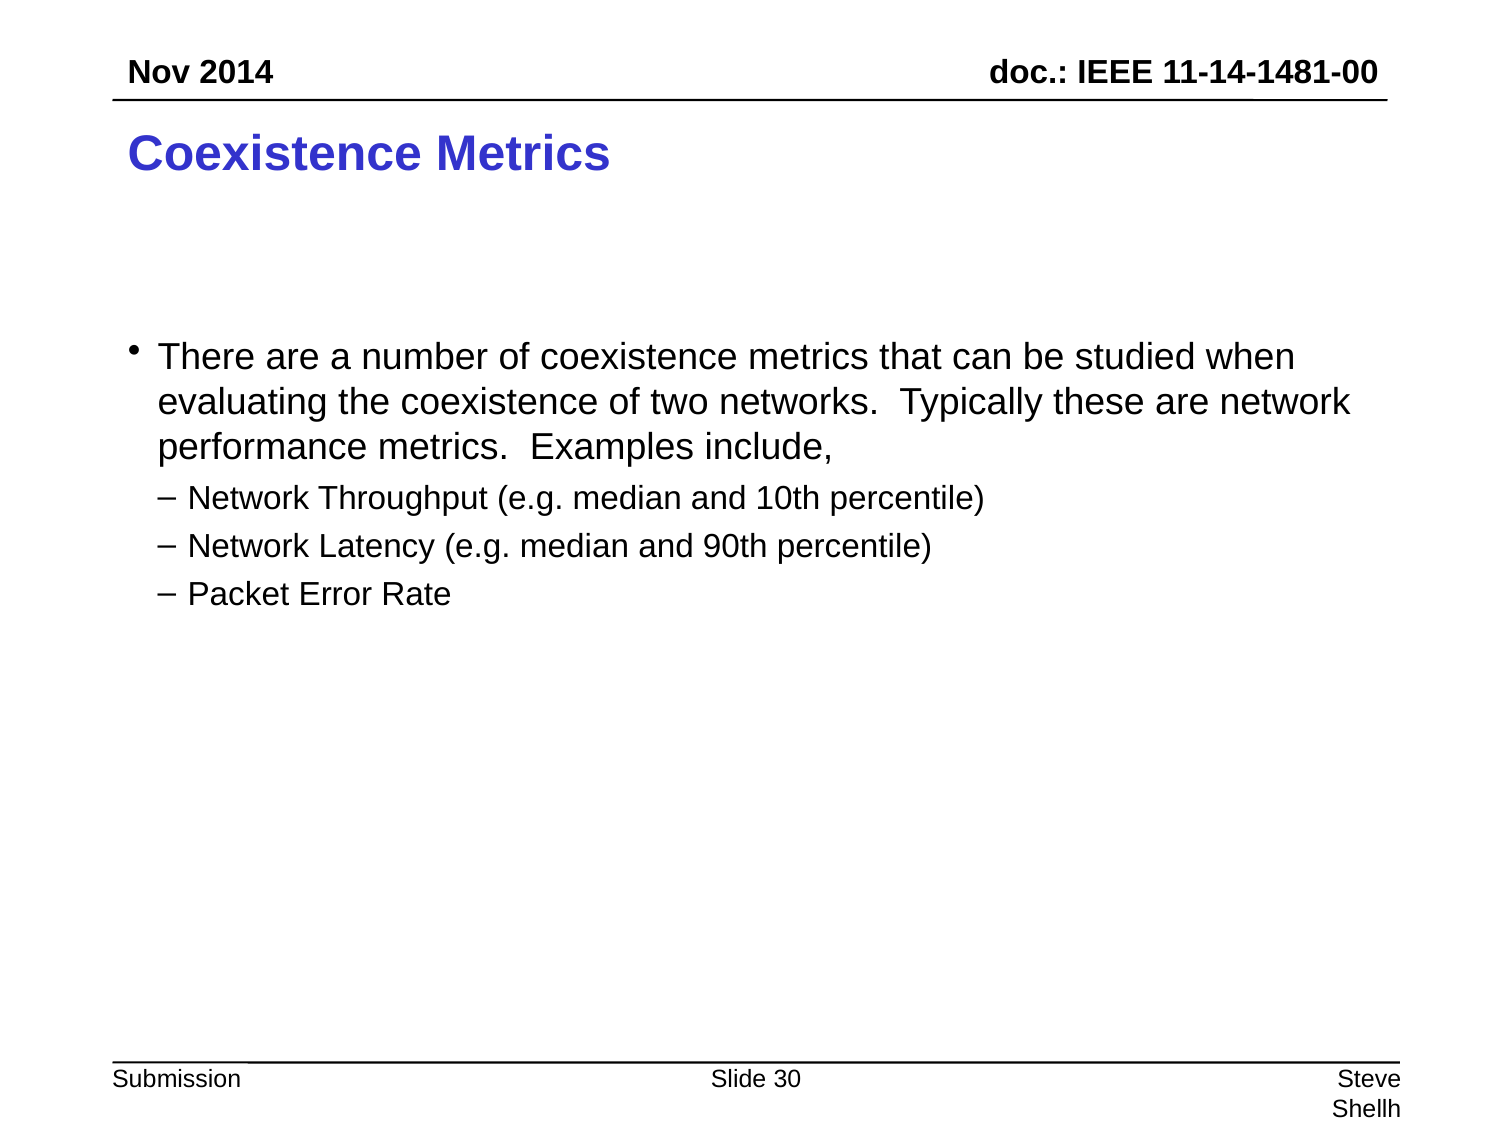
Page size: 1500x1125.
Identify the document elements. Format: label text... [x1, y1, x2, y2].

slide_number Slide 30 [709, 1061, 803, 1093]
footer Steve Shellhammer, Qualcomm [1320, 1061, 1402, 1093]
title Coexistence Metrics [112, 112, 1388, 288]
list There are a number of coexistence metrics that can be studied when evaluating the coexistence of two networks. Typically these are network performance metrics. Examples include, Network Throughput (e.g. median and 10th percentile) Network Latency (e.g. median and 90th percentile) Packet Error Rate [112, 324, 1388, 1000]
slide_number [112, 40, 463, 101]
